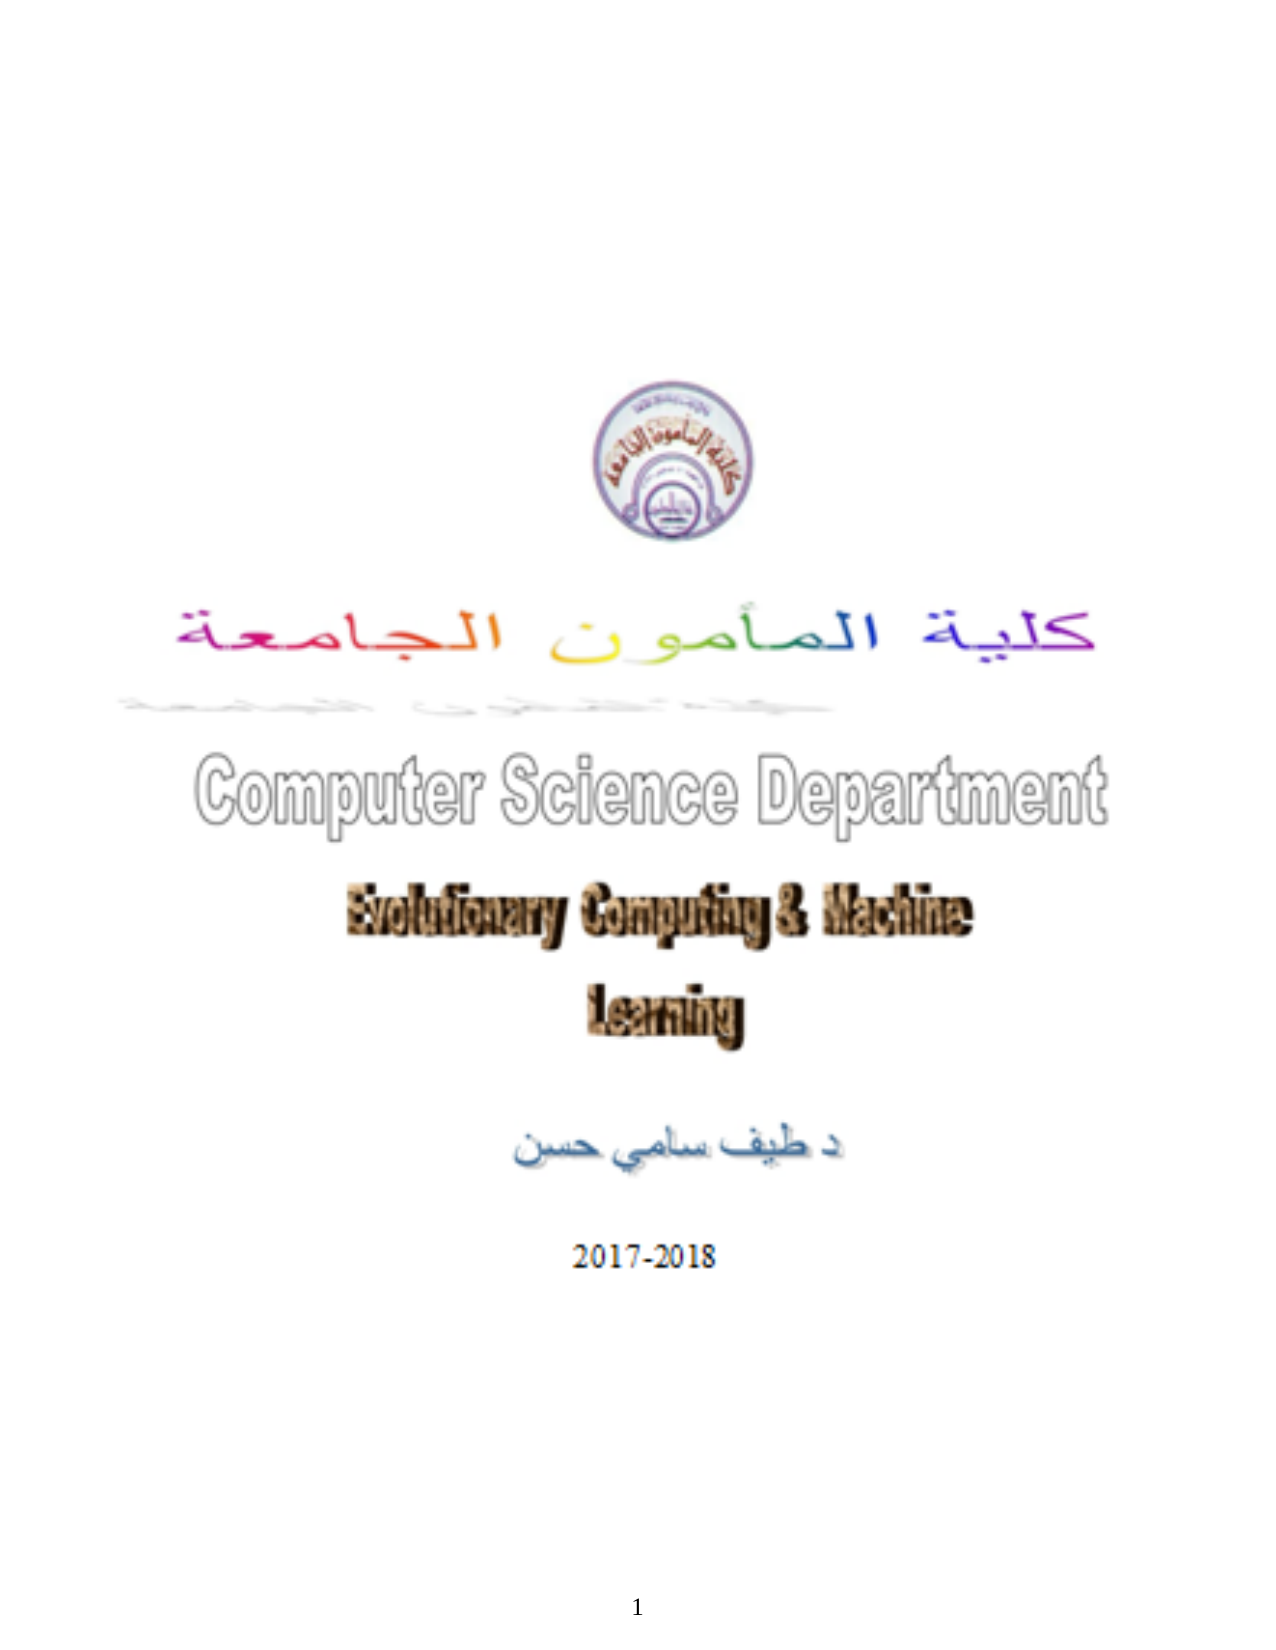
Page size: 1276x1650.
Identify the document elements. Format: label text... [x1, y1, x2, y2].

picture [49, 64, 1231, 1593]
text_box 1 [631, 1601, 644, 1621]
